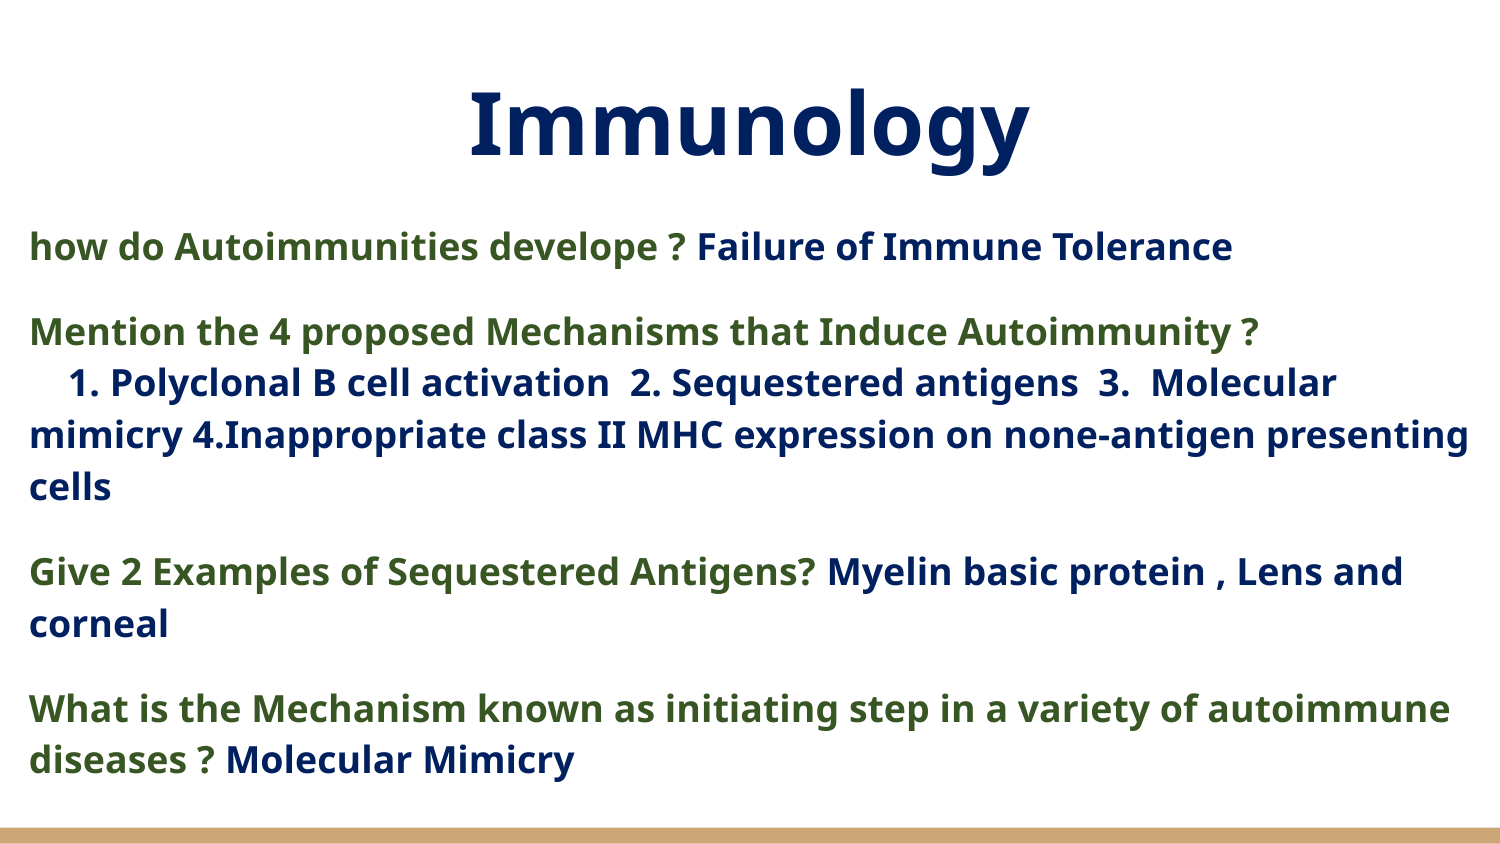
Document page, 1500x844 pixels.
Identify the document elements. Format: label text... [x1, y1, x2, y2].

list how do Autoimmunities develope ? Failure of Immune Tolerance Mention the 4 proposed Mechanisms that Induce Autoimmunity ? 1. Polyclonal B cell activation 2. Sequestered antigens 3. Molecular mimicry 4.Inappropriate class II MHC expression on none-antigen presenting cells Give 2 Examples of Sequestered Antigens? Myelin basic protein , Lens and corneal What is the Mechanism known as initiating step in a variety of autoimmune diseases ? Molecular Mimicry [13, 200, 1488, 822]
title Immunology [51, 51, 1449, 189]
